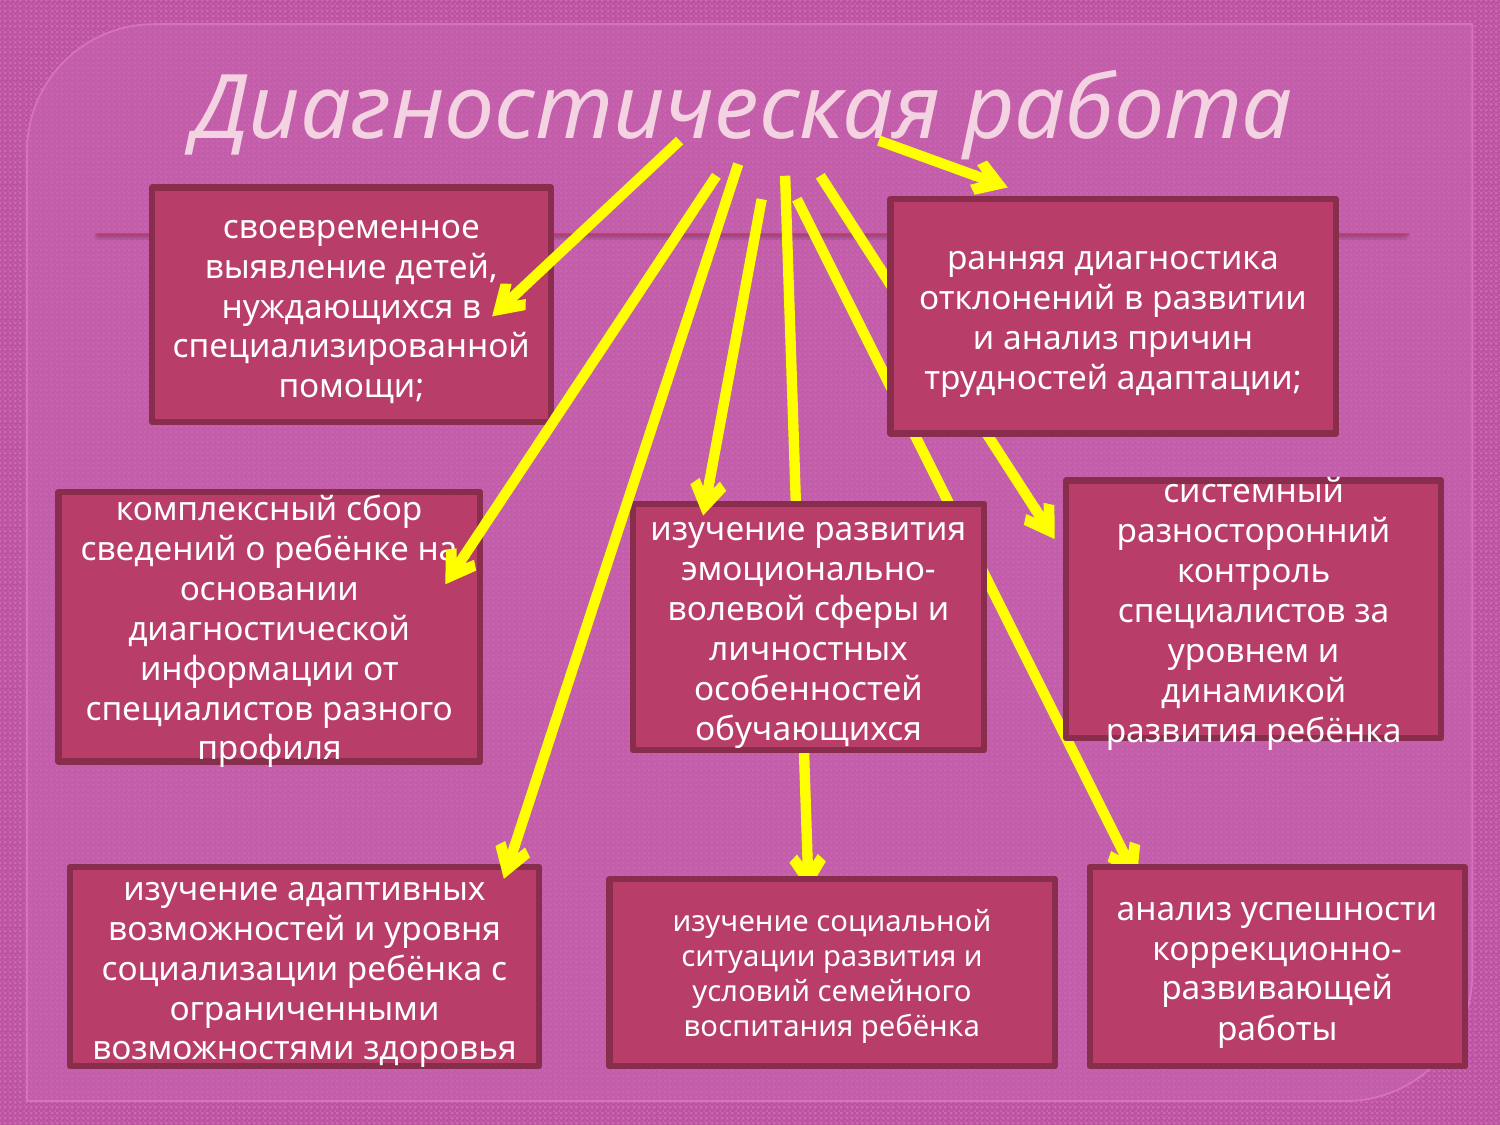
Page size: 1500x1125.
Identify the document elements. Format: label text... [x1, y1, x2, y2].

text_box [878, 140, 1009, 188]
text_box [626, 368, 1307, 710]
text_box изучение адаптивных возможностей и уровня социализации ребёнка с ограниченными возможностями здоровья [67, 864, 542, 1069]
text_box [376, 244, 786, 403]
text_box комплексный сбор сведений о ребёнке на основании диагностической информации от специалистов разного профиля [55, 489, 483, 765]
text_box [755, 239, 1120, 368]
text_box ранняя диагностика отклонений в развитии и анализ причин трудностей адаптации; [887, 196, 1339, 437]
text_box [263, 404, 979, 639]
title Диагностическая работа [75, 41, 1425, 164]
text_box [491, 140, 680, 243]
text_box изучение развития эмоционально-волевой сферы и личностных особенностей обучающихся [630, 720, 987, 753]
text_box изучение социальной ситуации развития и условий семейного воспитания ребёнка [606, 876, 1058, 1069]
text_box анализ успешности коррекционно-развивающей работы [1087, 864, 1468, 1069]
text_box своевременное выявление детей, нуждающихся в специализированной помощи; [149, 184, 485, 425]
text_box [792, 327, 891, 387]
text_box системный разносторонний контроль специалистов за уровнем и динамикой развития ребёнка [1063, 477, 1444, 741]
